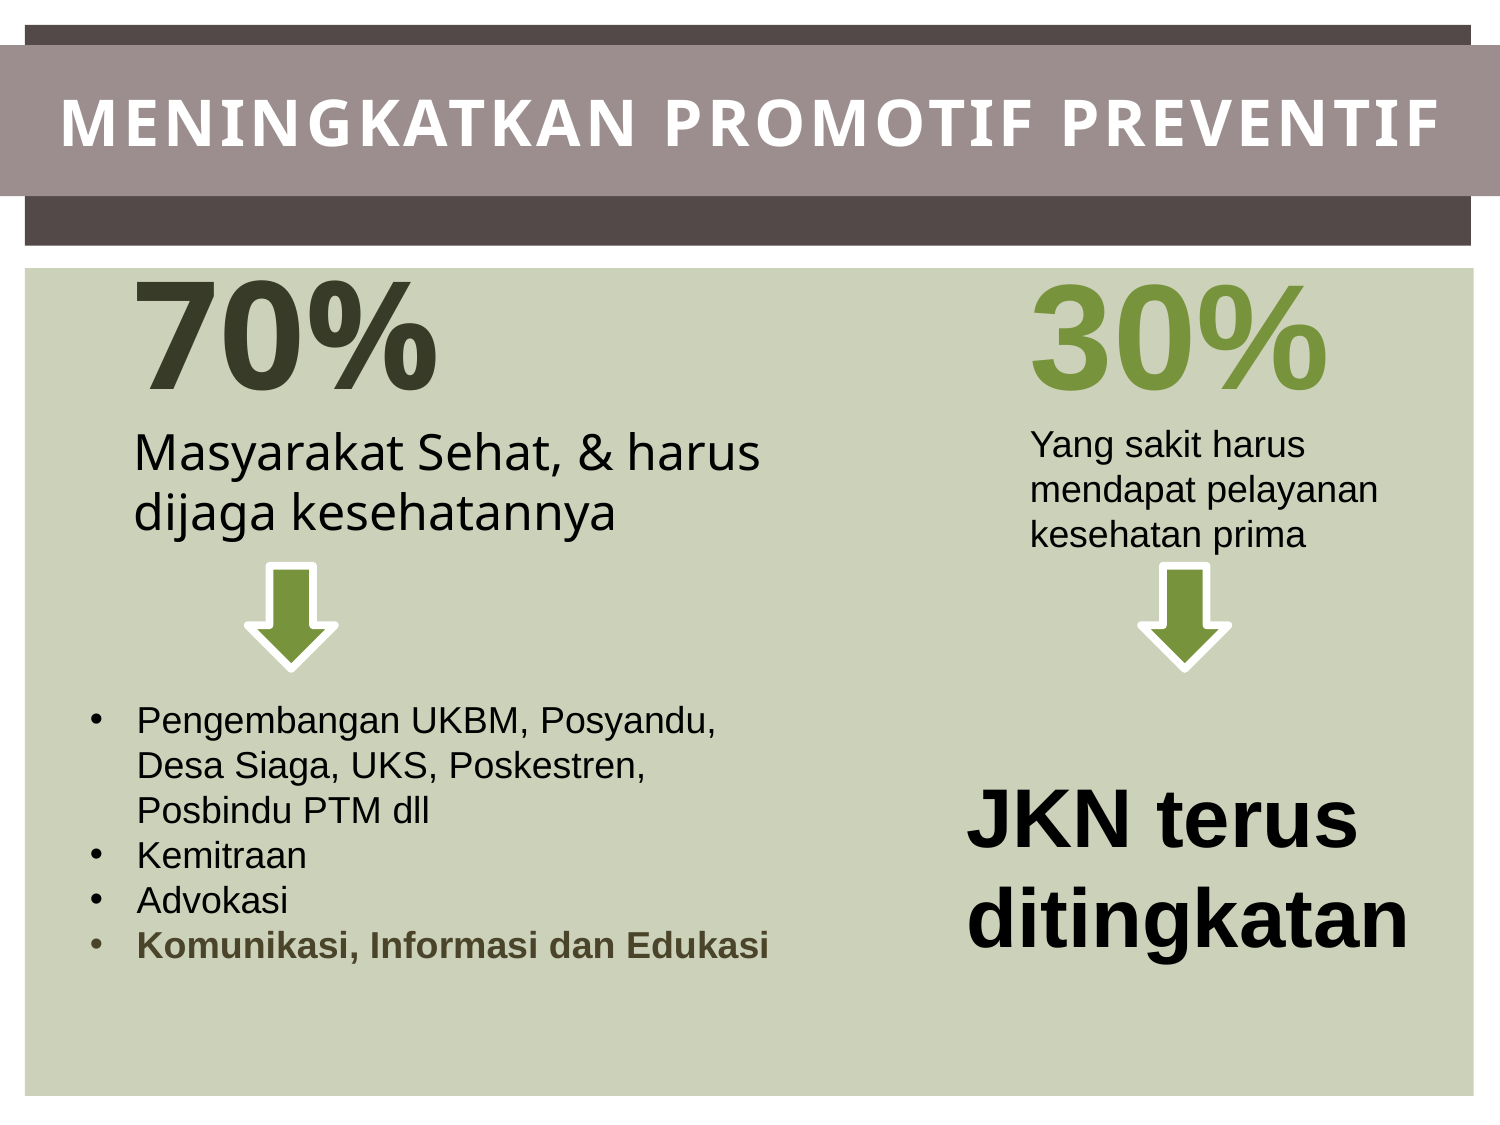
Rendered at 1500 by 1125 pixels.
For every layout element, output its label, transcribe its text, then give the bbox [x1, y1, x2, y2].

text_box 30% Yang sakit harus mendapat pelayanan kesehatan prima [1015, 232, 1425, 563]
text_box 70% Masyarakat Sehat, & harus dijaga kesehatannya [119, 232, 788, 548]
text_box JKN terus ditingkatan [951, 756, 1441, 972]
title MENINGKATKAN PROMOTIF PREVENTIF [0, 45, 1500, 197]
text_box Pengembangan UKBM, Posyandu, Desa Siaga, UKS, Poskestren, Posbindu PTM dll Kemitraan Advokasi Komunikasi, Informasi dan Edukasi [75, 688, 823, 973]
text_box [1137, 561, 1233, 673]
text_box [243, 561, 339, 673]
